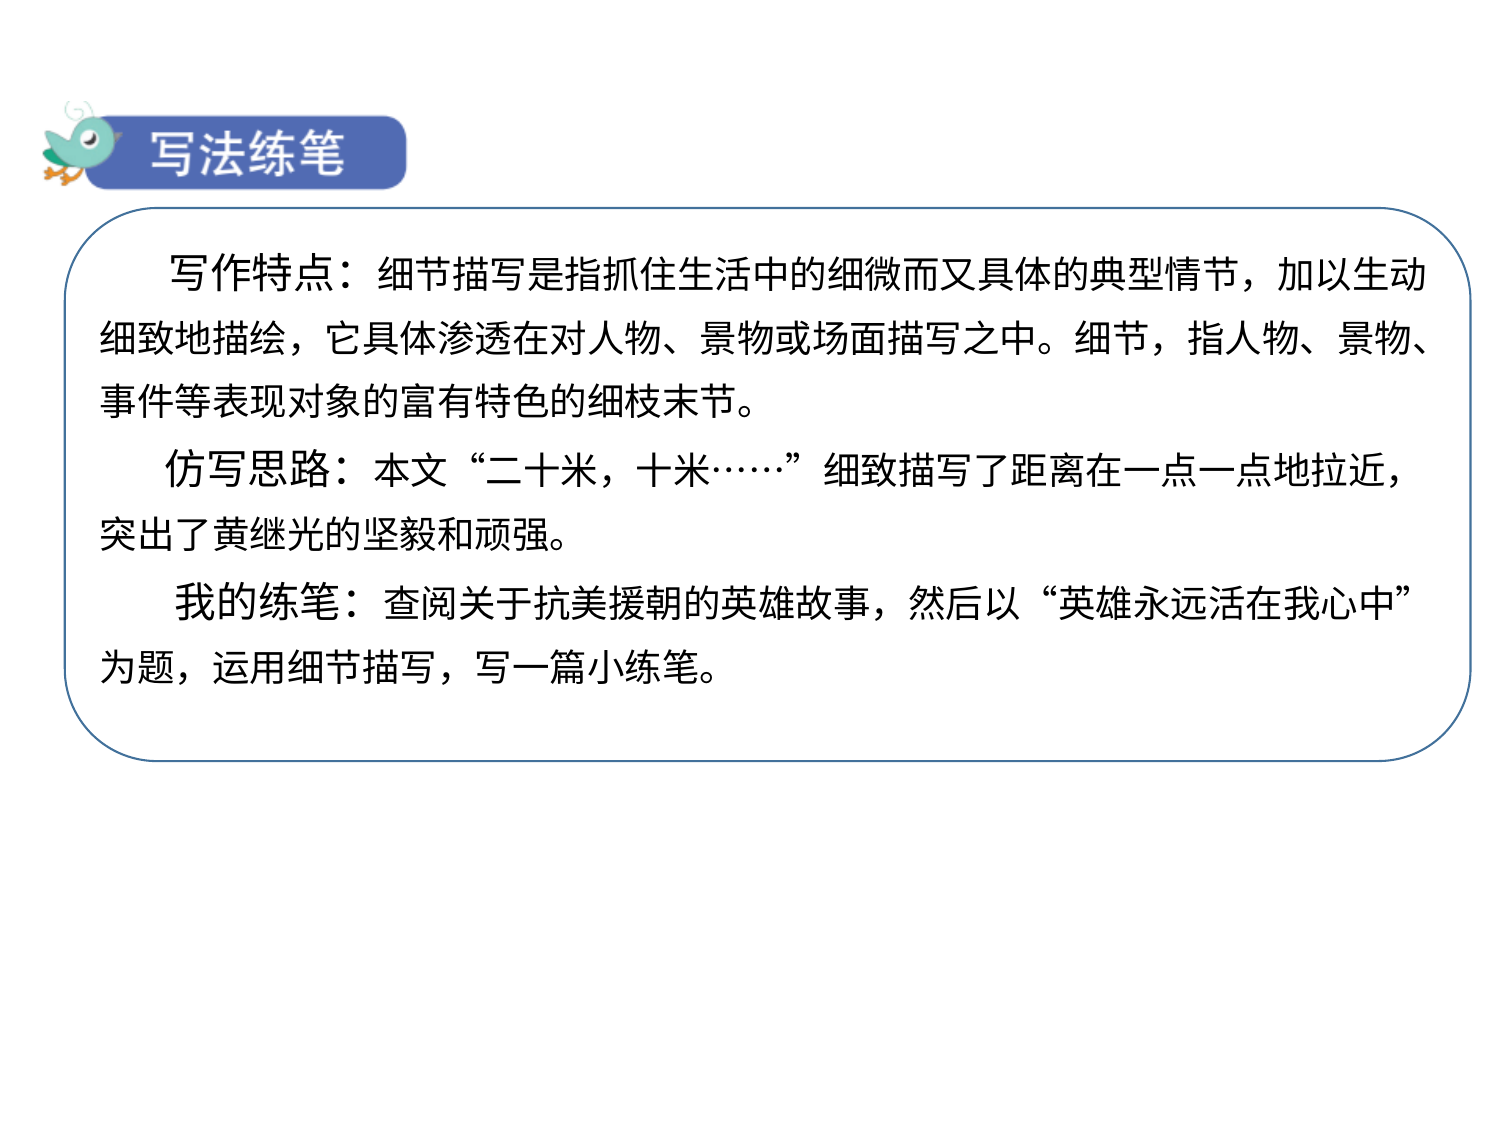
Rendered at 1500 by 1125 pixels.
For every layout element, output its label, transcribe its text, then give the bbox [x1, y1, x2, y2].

picture [29, 101, 411, 194]
text_box 写作特点：细节描写是指抓住生活中的细微而又具体的典型情节，加以生动细致地描绘，它具体渗透在对人物、景物或场面描写之中。细节，指人物、景物、事件等表现对象的富有特色的细枝末节。 仿写思路：本文“二十米，十米……”细致描写了距离在一点一点地拉近，突出了黄继光的坚毅和顽强。 我的练笔：查阅关于抗美援朝的英雄故事，然后以“英雄永远活在我心中”为题，运用细节描写，写一篇小练笔。 [85, 219, 1459, 697]
text_box [113, 207, 1423, 219]
text_box [64, 242, 1471, 762]
